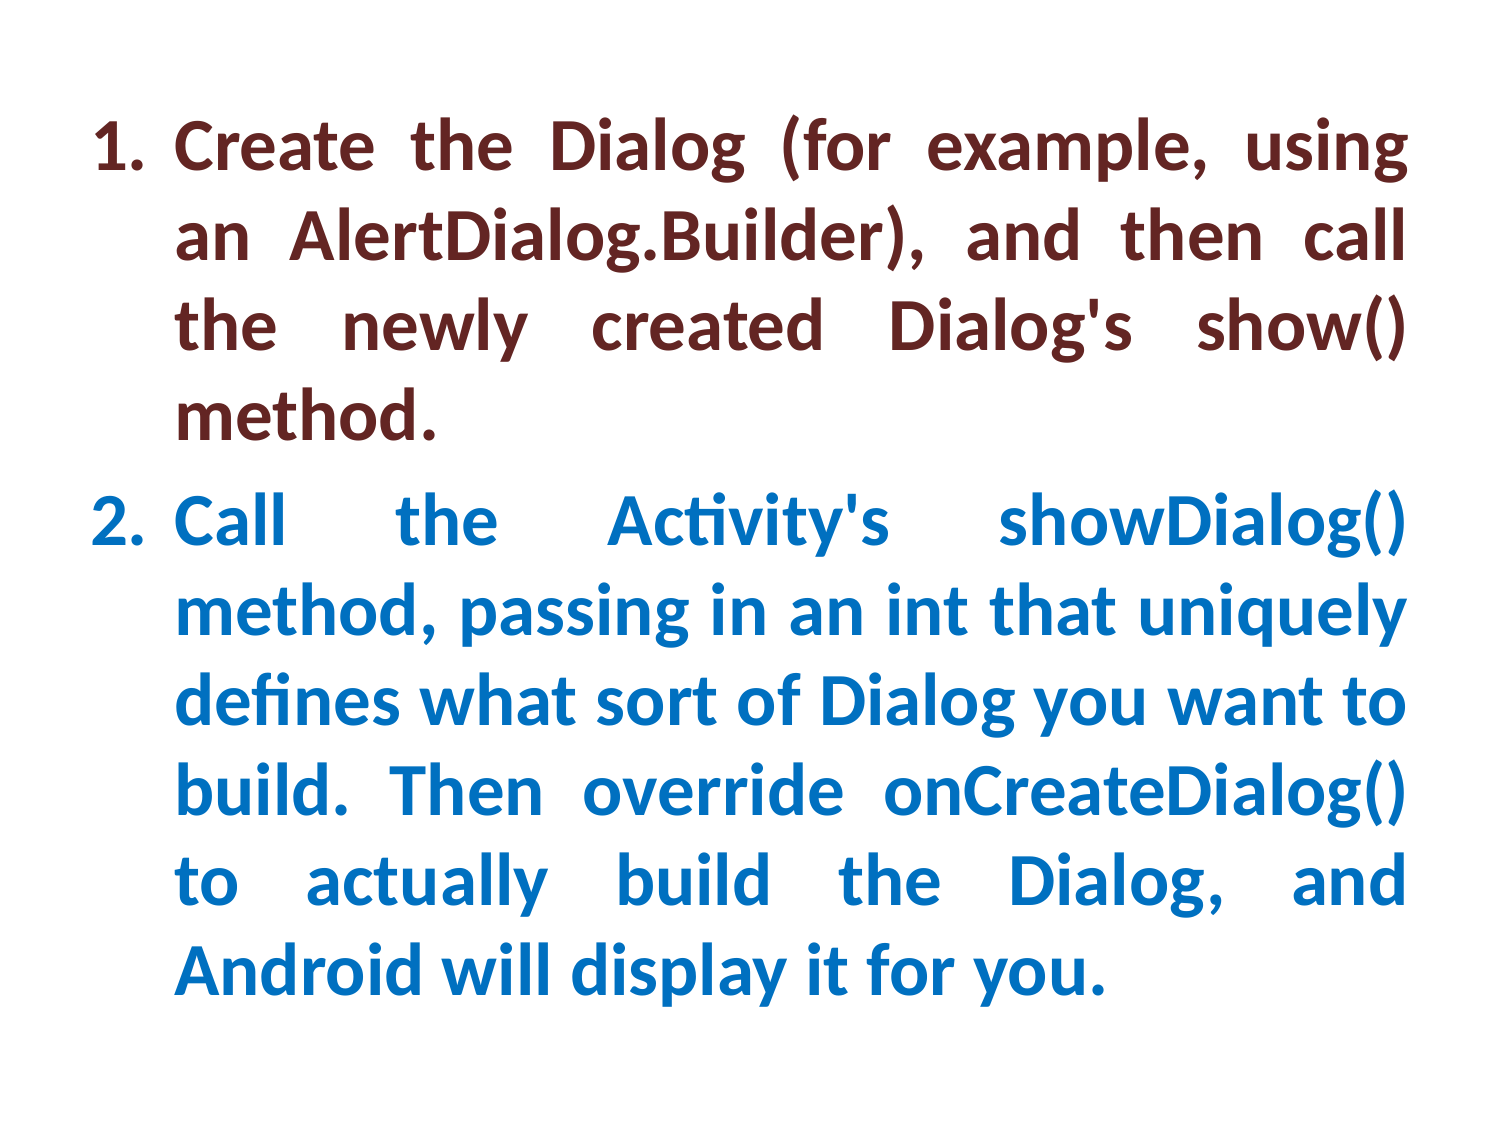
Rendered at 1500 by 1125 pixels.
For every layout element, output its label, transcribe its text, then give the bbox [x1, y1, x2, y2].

list Create the Dialog (for example, using an AlertDialog.Builder), and then call the newly created Dialog's show() method. Call the Activity's showDialog() method, passing in an int that uniquely defines what sort of Dialog you want to build. Then override onCreateDialog() to actually build the Dialog, and Android will display it for you. [75, 87, 1425, 1005]
